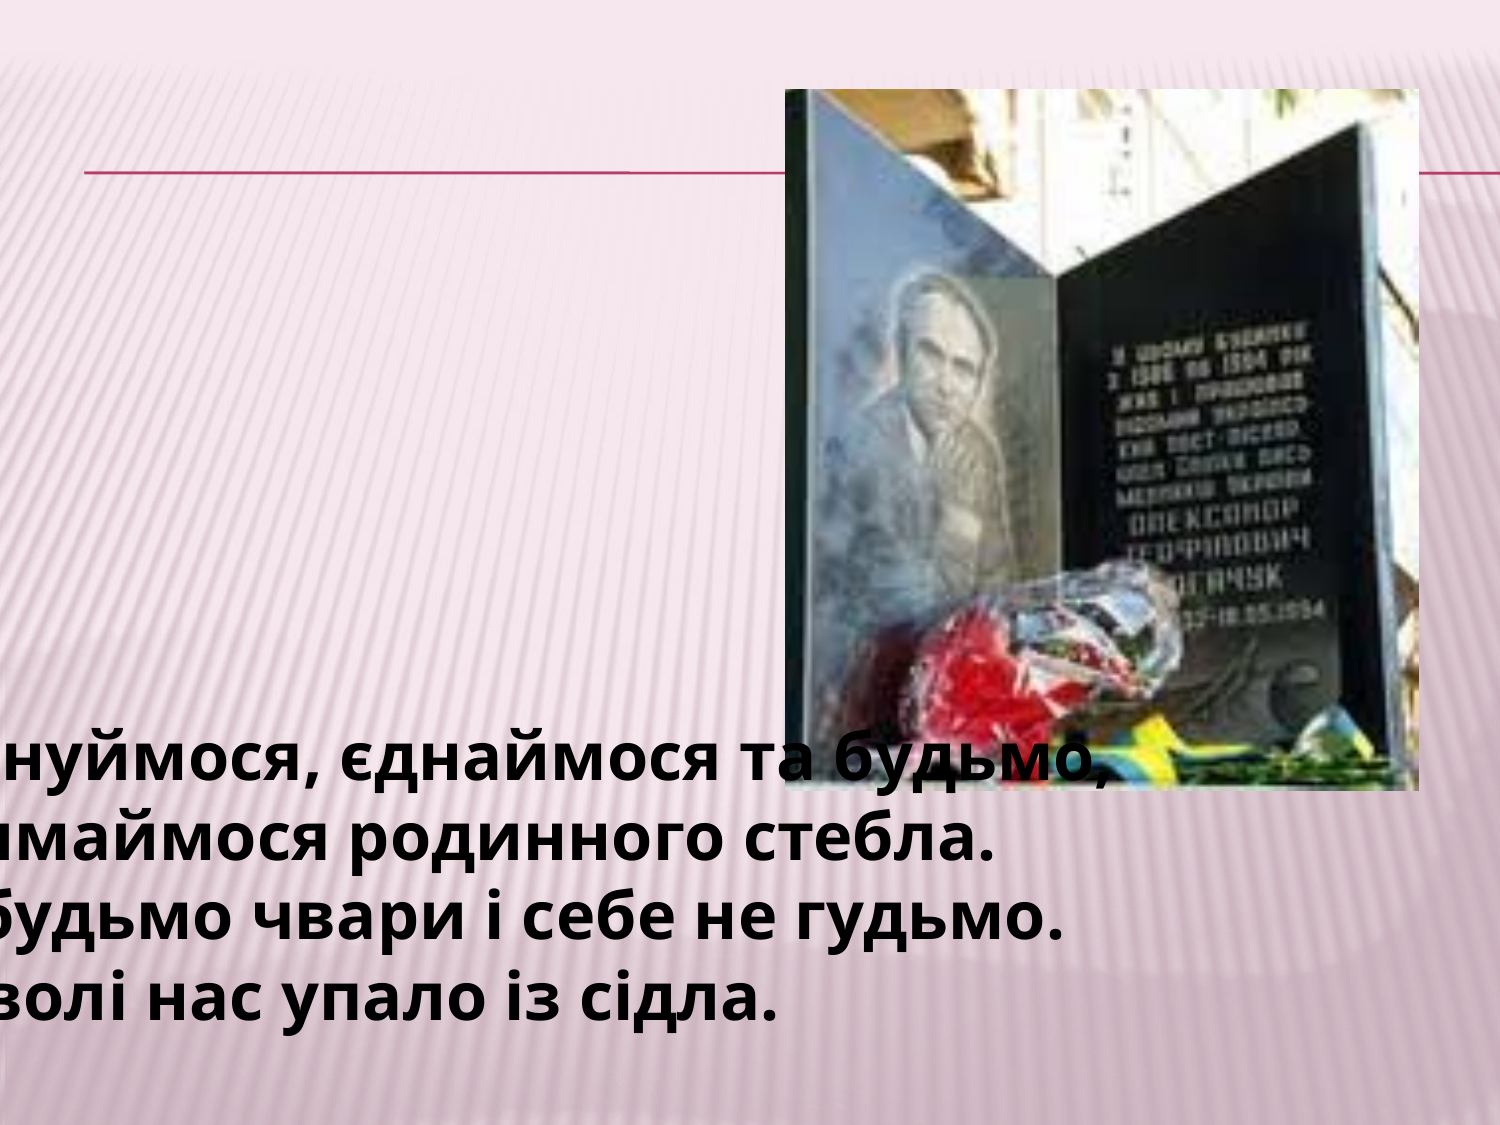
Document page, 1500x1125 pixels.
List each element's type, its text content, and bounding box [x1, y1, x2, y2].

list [785, 89, 1420, 792]
text_box Шануймося, єднаймося та будьмо, Тримаймося родинного стебла. Забудьмо чвари і себе не гудьмо. Доволі нас упало із сідла. [0, 705, 1130, 1041]
